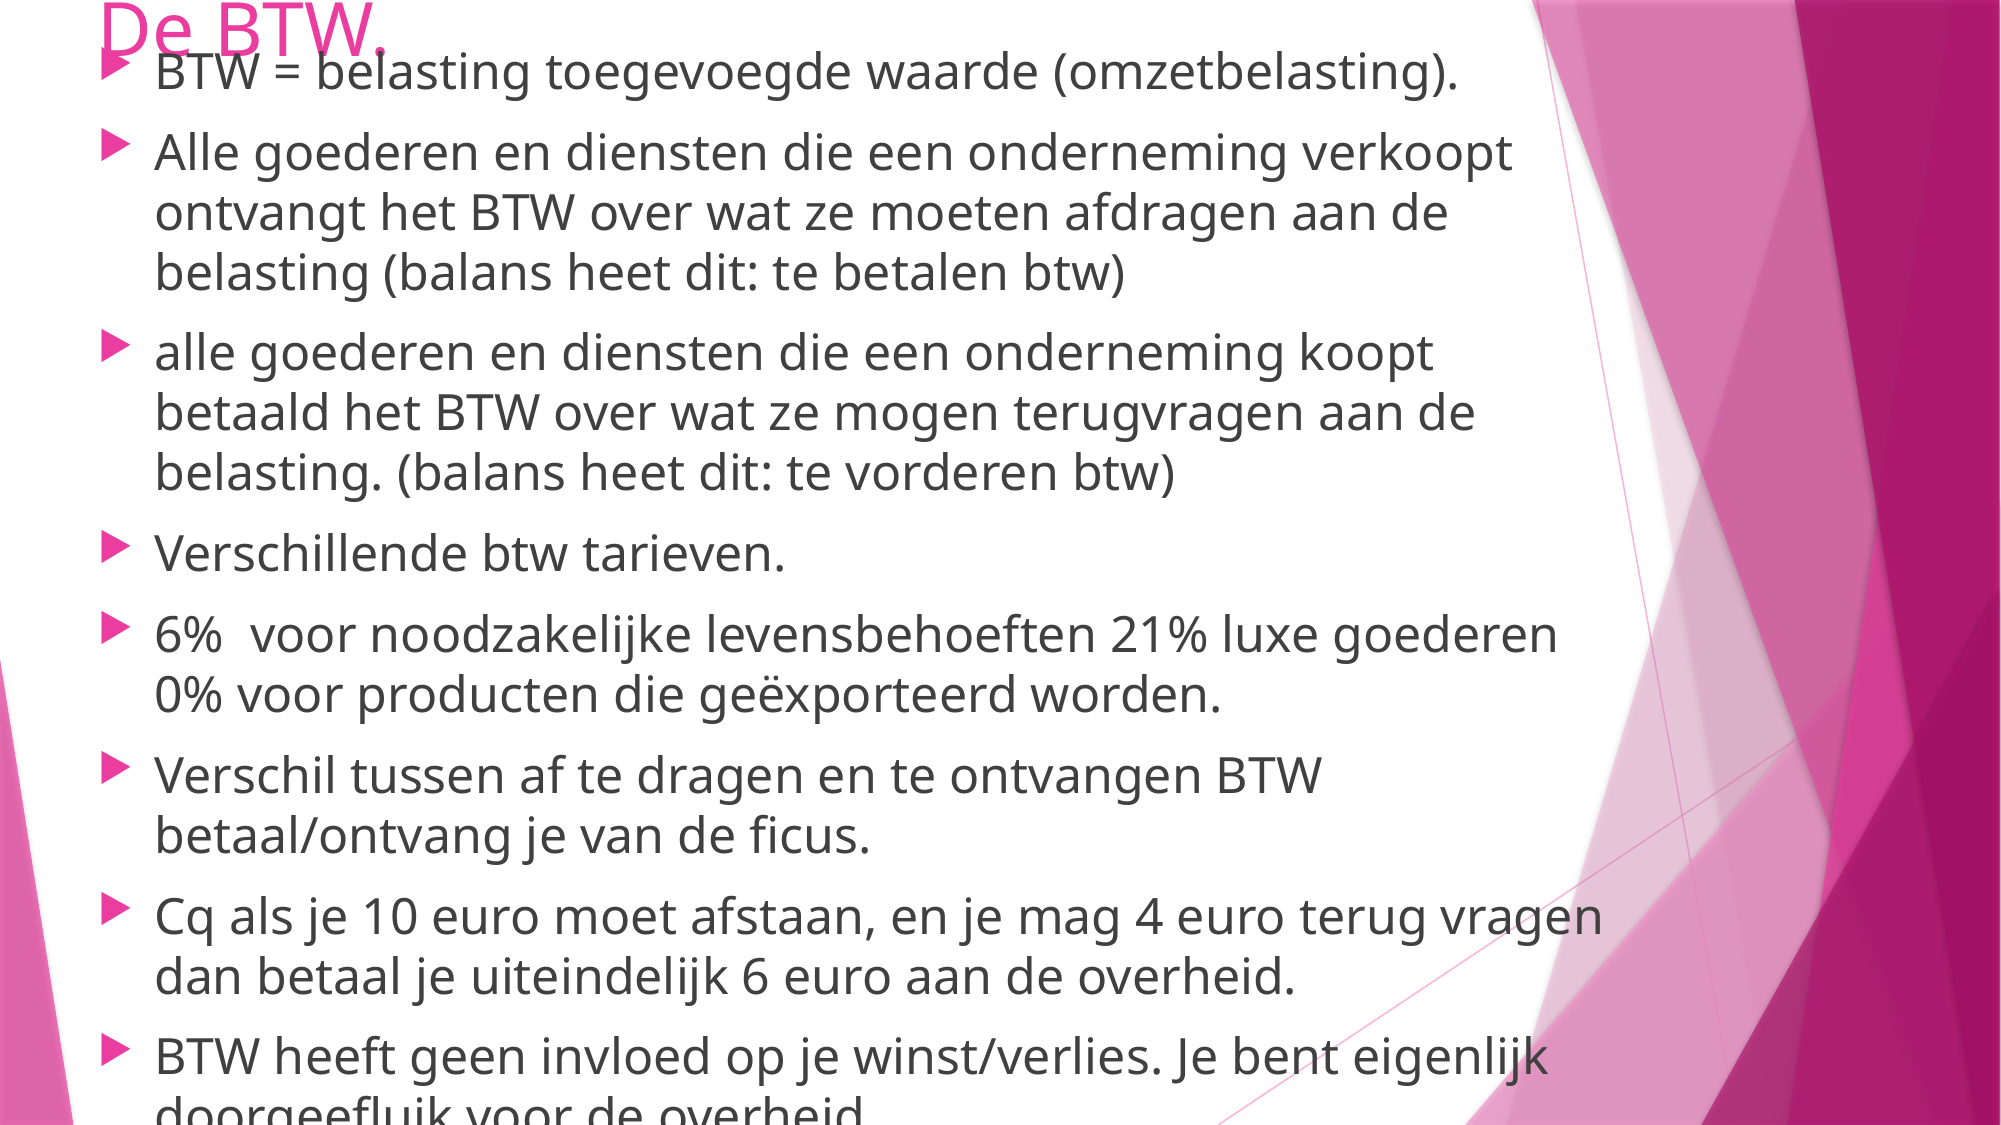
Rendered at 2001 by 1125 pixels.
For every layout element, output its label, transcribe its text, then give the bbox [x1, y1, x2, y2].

title De BTW. [82, 0, 1522, 31]
list BTW = belasting toegevoegde waarde (omzetbelasting). Alle goederen en diensten die een onderneming verkoopt ontvangt het BTW over wat ze moeten afdragen aan de belasting (balans heet dit: te betalen btw) alle goederen en diensten die een onderneming koopt betaald het BTW over wat ze mogen terugvragen aan de belasting. (balans heet dit: te vorderen btw) Verschillende btw tarieven. 6% voor noodzakelijke levensbehoeften 21% luxe goederen 0% voor producten die geëxporteerd worden. Verschil tussen af te dragen en te ontvangen BTW betaal/ontvang je van de ficus. Cq als je 10 euro moet afstaan, en je mag 4 euro terug vragen dan betaal je uiteindelijk 6 euro aan de overheid. BTW heeft geen invloed op je winst/verlies. Je bent eigenlijk doorgeefluik voor de overheid. [82, 31, 1635, 1048]
